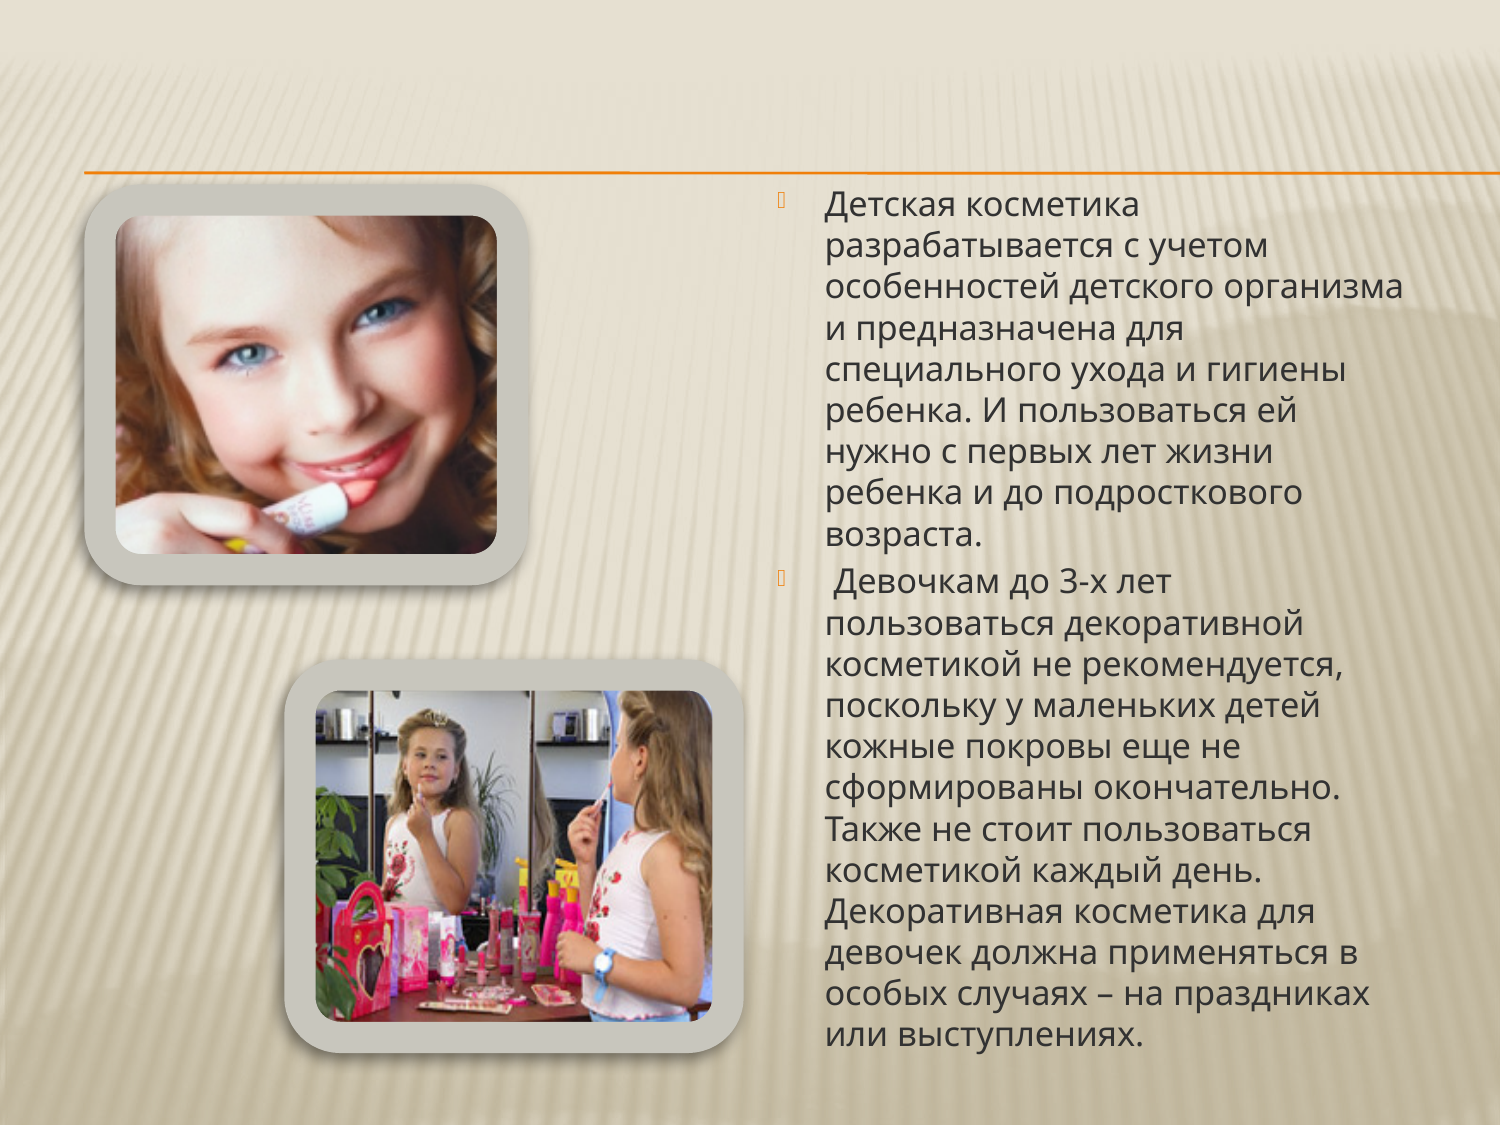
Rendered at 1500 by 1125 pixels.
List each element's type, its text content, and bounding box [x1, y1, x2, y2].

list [299, 674, 729, 1038]
picture [99, 199, 513, 570]
list Детская косметика разрабатывается с учетом особенностей детского организма и предназначена для специального ухода и гигиены ребенка. И пользоваться ей нужно с первых лет жизни ребенка и до подросткового возраста. Девочкам до 3-х лет пользоваться декоративной косметикой не рекомендуется, поскольку у маленьких детей кожные покровы еще не сформированы окончательно. Также не стоит пользоваться косметикой каждый день. Декоративная косметика для девочек должна применяться в особых случаях – на праздниках или выступлениях. [762, 174, 1425, 1075]
